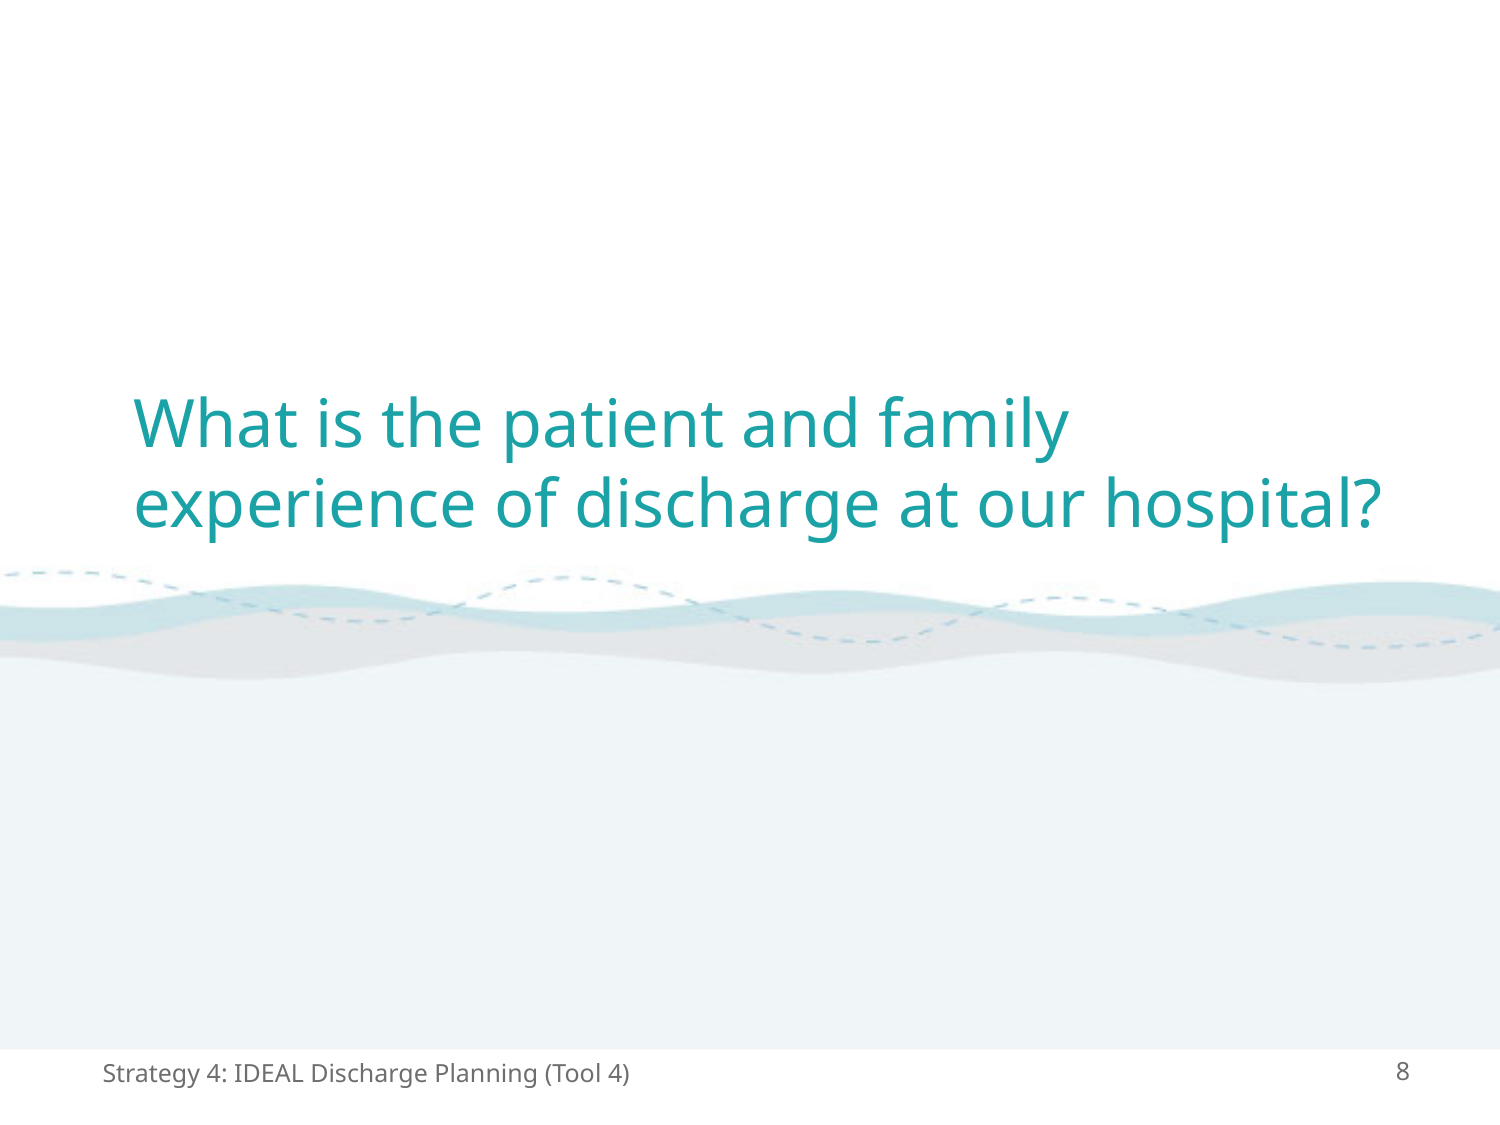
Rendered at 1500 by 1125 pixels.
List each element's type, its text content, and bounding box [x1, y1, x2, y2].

picture [0, 0, 1500, 1125]
slide_number 8 [1074, 1042, 1425, 1103]
title What is the patient and family experience of discharge at our hospital? [118, 237, 1400, 549]
footer Strategy 4: IDEAL Discharge Planning (Tool 4) [87, 1042, 763, 1103]
